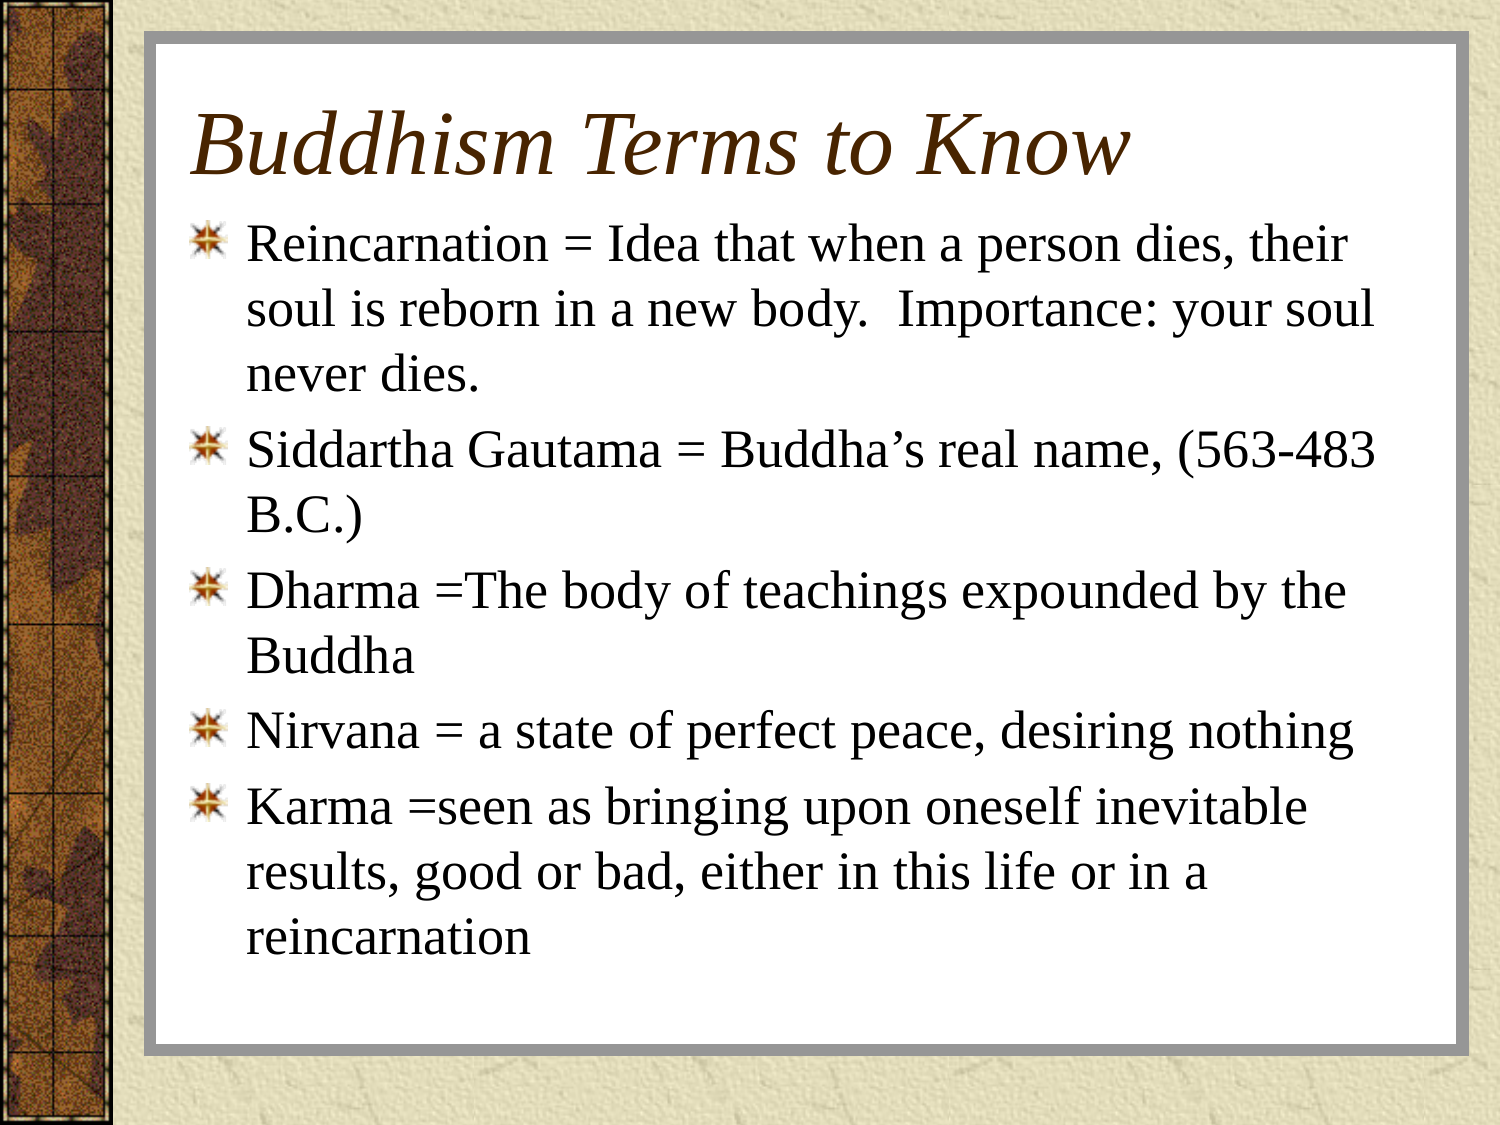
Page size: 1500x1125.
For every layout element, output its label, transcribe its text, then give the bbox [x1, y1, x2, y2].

title Buddhism Terms to Know [174, 62, 1450, 200]
list Reincarnation = Idea that when a person dies, their soul is reborn in a new body. Importance: your soul never dies. Siddartha Gautama = Buddha’s real name, (563-483 B.C.) Dharma =The body of teachings expounded by the Buddha Nirvana = a state of perfect peace, desiring nothing Karma =seen as bringing upon oneself inevitable results, good or bad, either in this life or in a reincarnation [174, 200, 1450, 975]
picture [0, 0, 1500, 1125]
